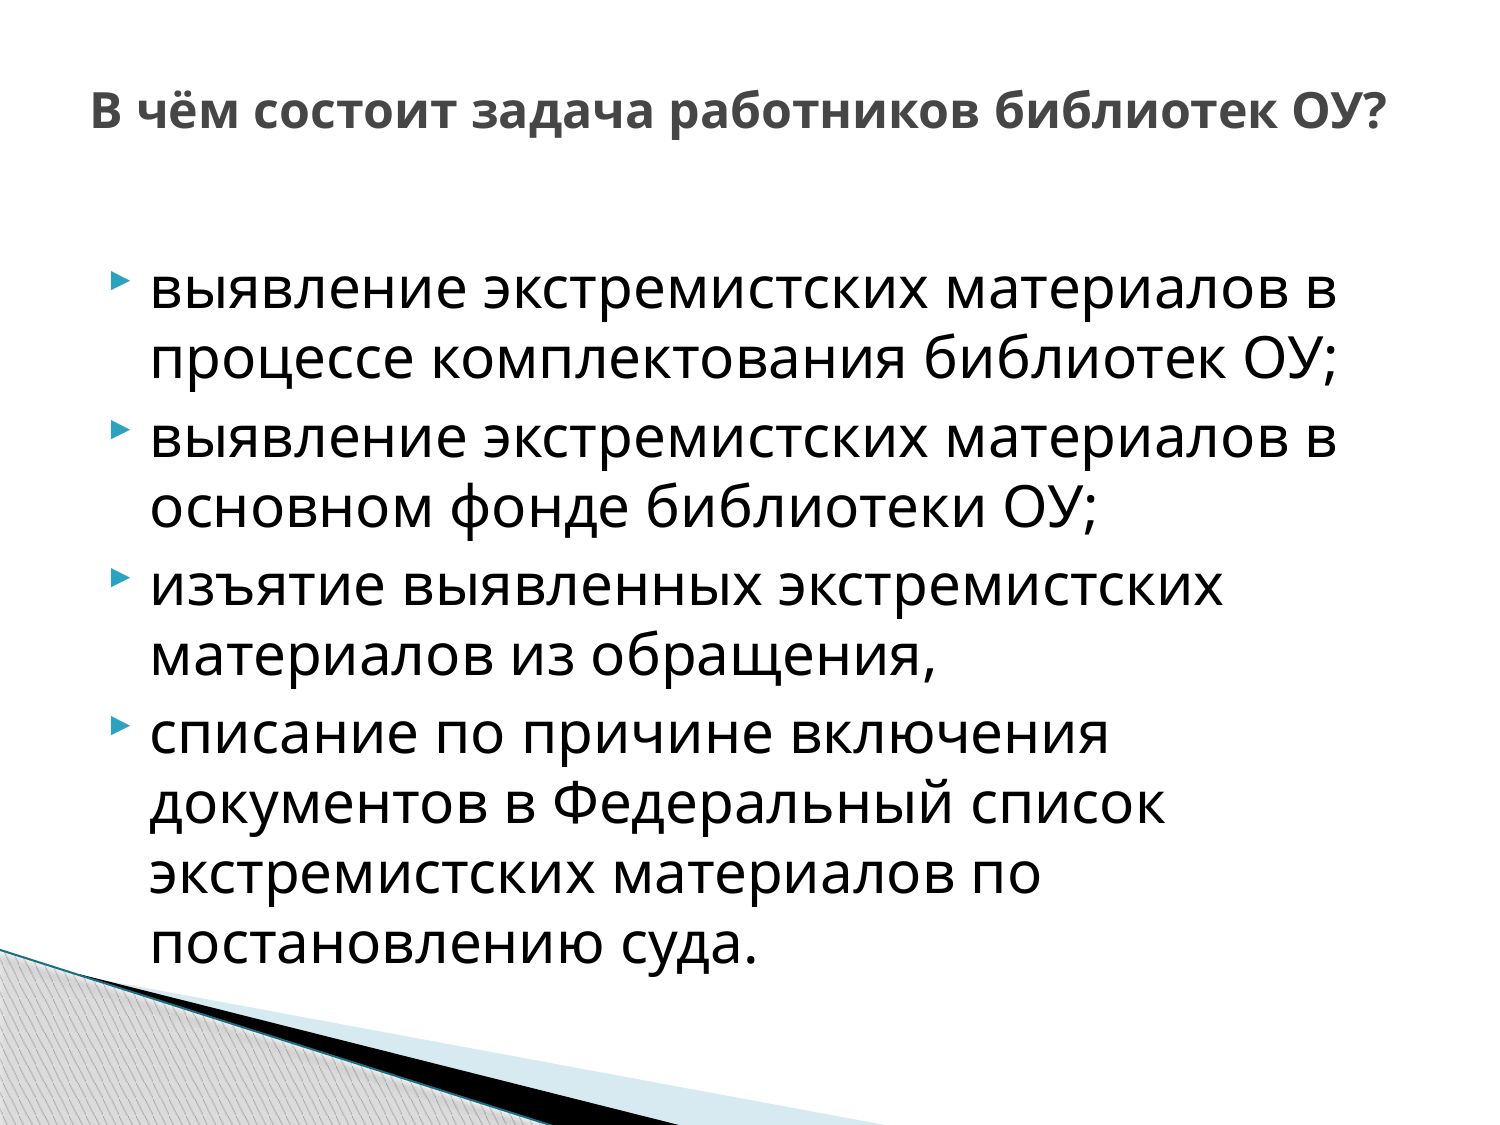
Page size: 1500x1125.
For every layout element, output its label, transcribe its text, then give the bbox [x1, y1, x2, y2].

list выявление экстремистских материалов в процессе комплектования библиотек ОУ; выявление экстремистских материалов в основном фонде библиотеки ОУ; изъятие выявленных экстремистских материалов из обращения, списание по причине включения документов в Федеральный список экстремистских материалов по постановлению суда. [75, 243, 1425, 986]
title В чём состоит задача работников библиотек ОУ? [75, 45, 1425, 233]
